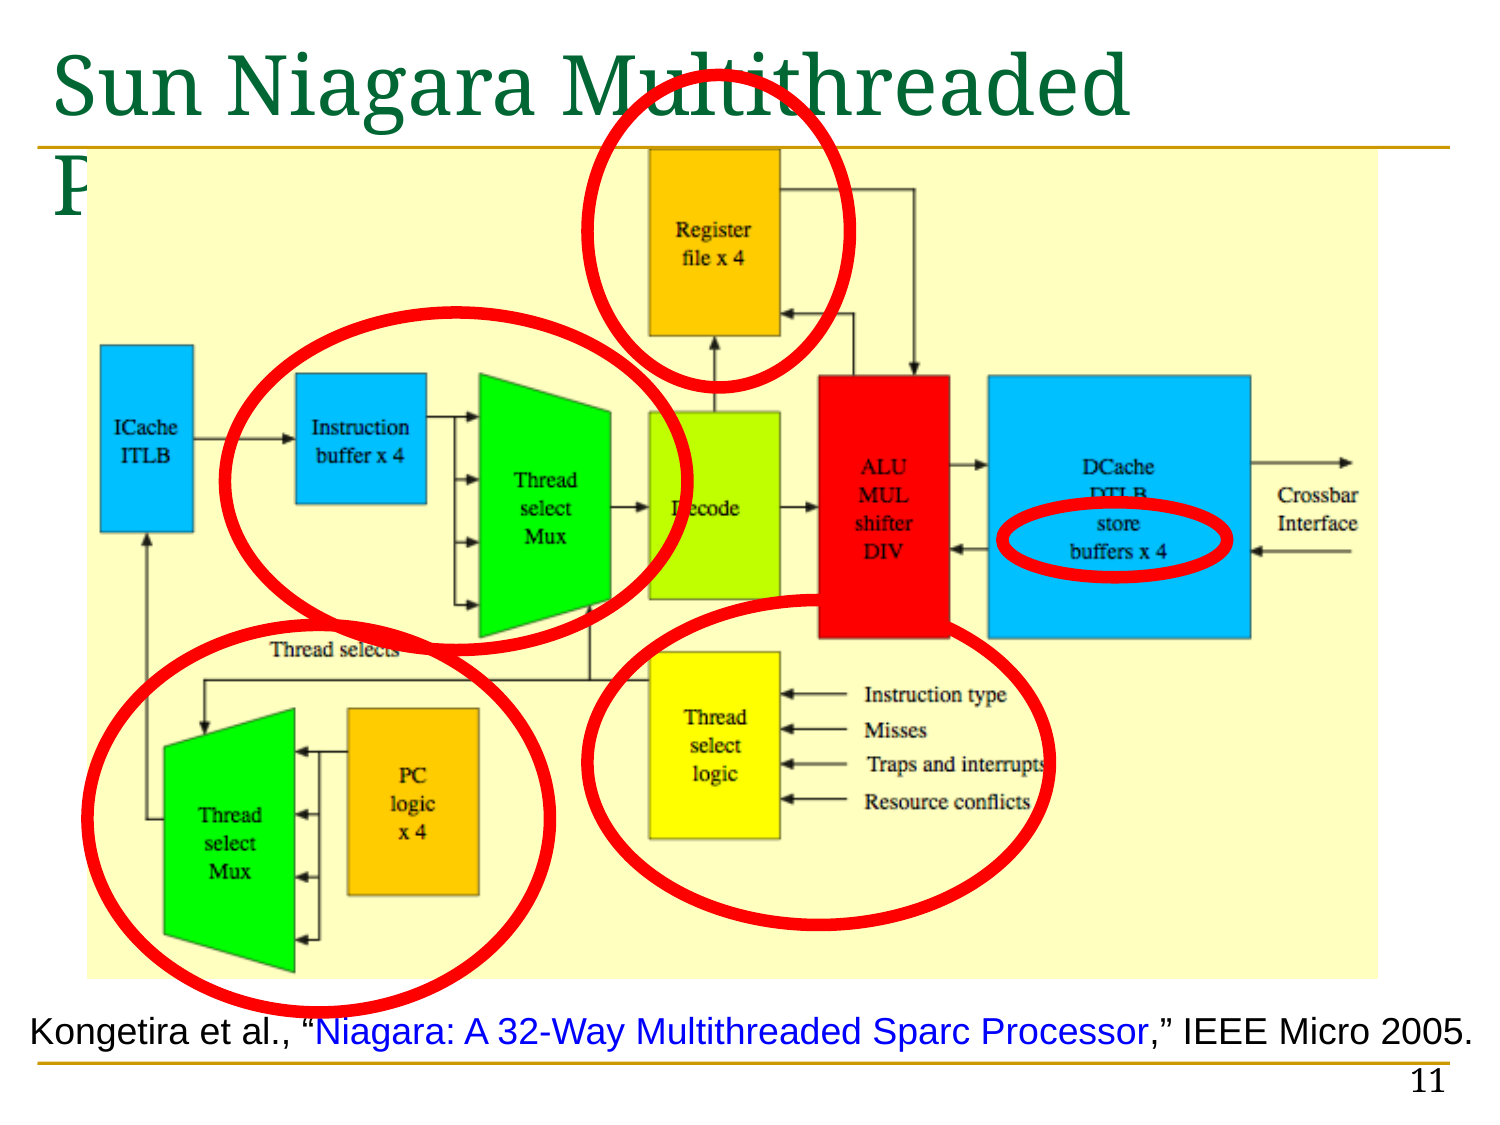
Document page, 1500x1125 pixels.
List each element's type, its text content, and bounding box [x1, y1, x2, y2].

picture [87, 149, 1378, 980]
text_box [204, 987, 434, 1013]
text_box Kongetira et al., “Niagara: A 32-Way Multithreaded Sparc Processor,” IEEE Micro 2005. [15, 999, 1489, 1060]
slide_number 11 [1111, 1060, 1462, 1112]
title Sun Niagara Multithreaded Pipeline [37, 24, 1450, 200]
text_box [607, 74, 830, 148]
